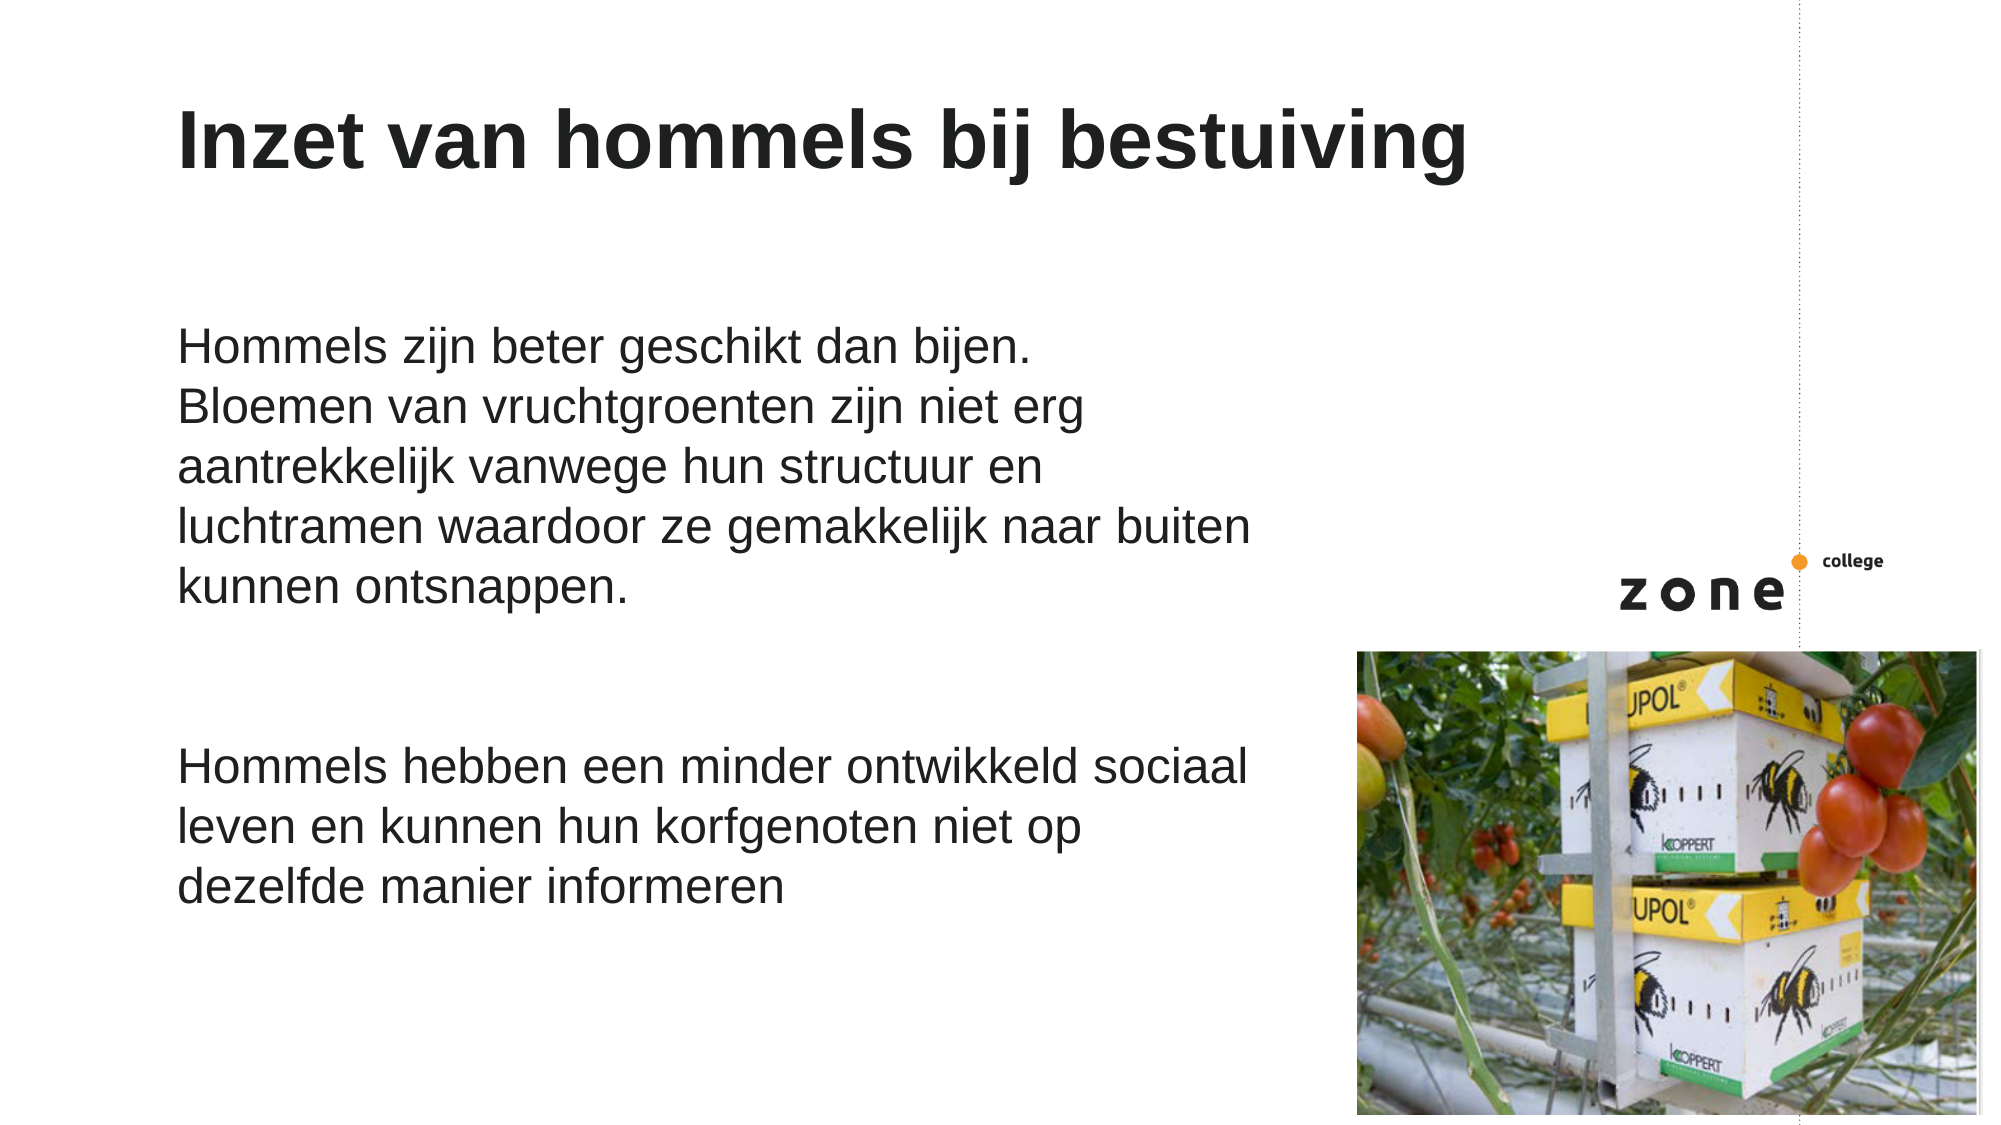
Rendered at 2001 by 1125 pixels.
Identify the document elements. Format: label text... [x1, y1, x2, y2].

picture [1357, 0, 2001, 1125]
list Hommels zijn beter geschikt dan bijen. Bloemen van vruchtgroenten zijn niet erg aantrekkelijk vanwege hun structuur en luchtramen waardoor ze gemakkelijk naar buiten kunnen ontsnappen. Hommels hebben een minder ontwikkeld sociaal leven en kunnen hun korfgenoten niet op dezelfde manier informeren [177, 313, 1269, 1091]
title Inzet van hommels bij bestuiving [177, 97, 1566, 261]
